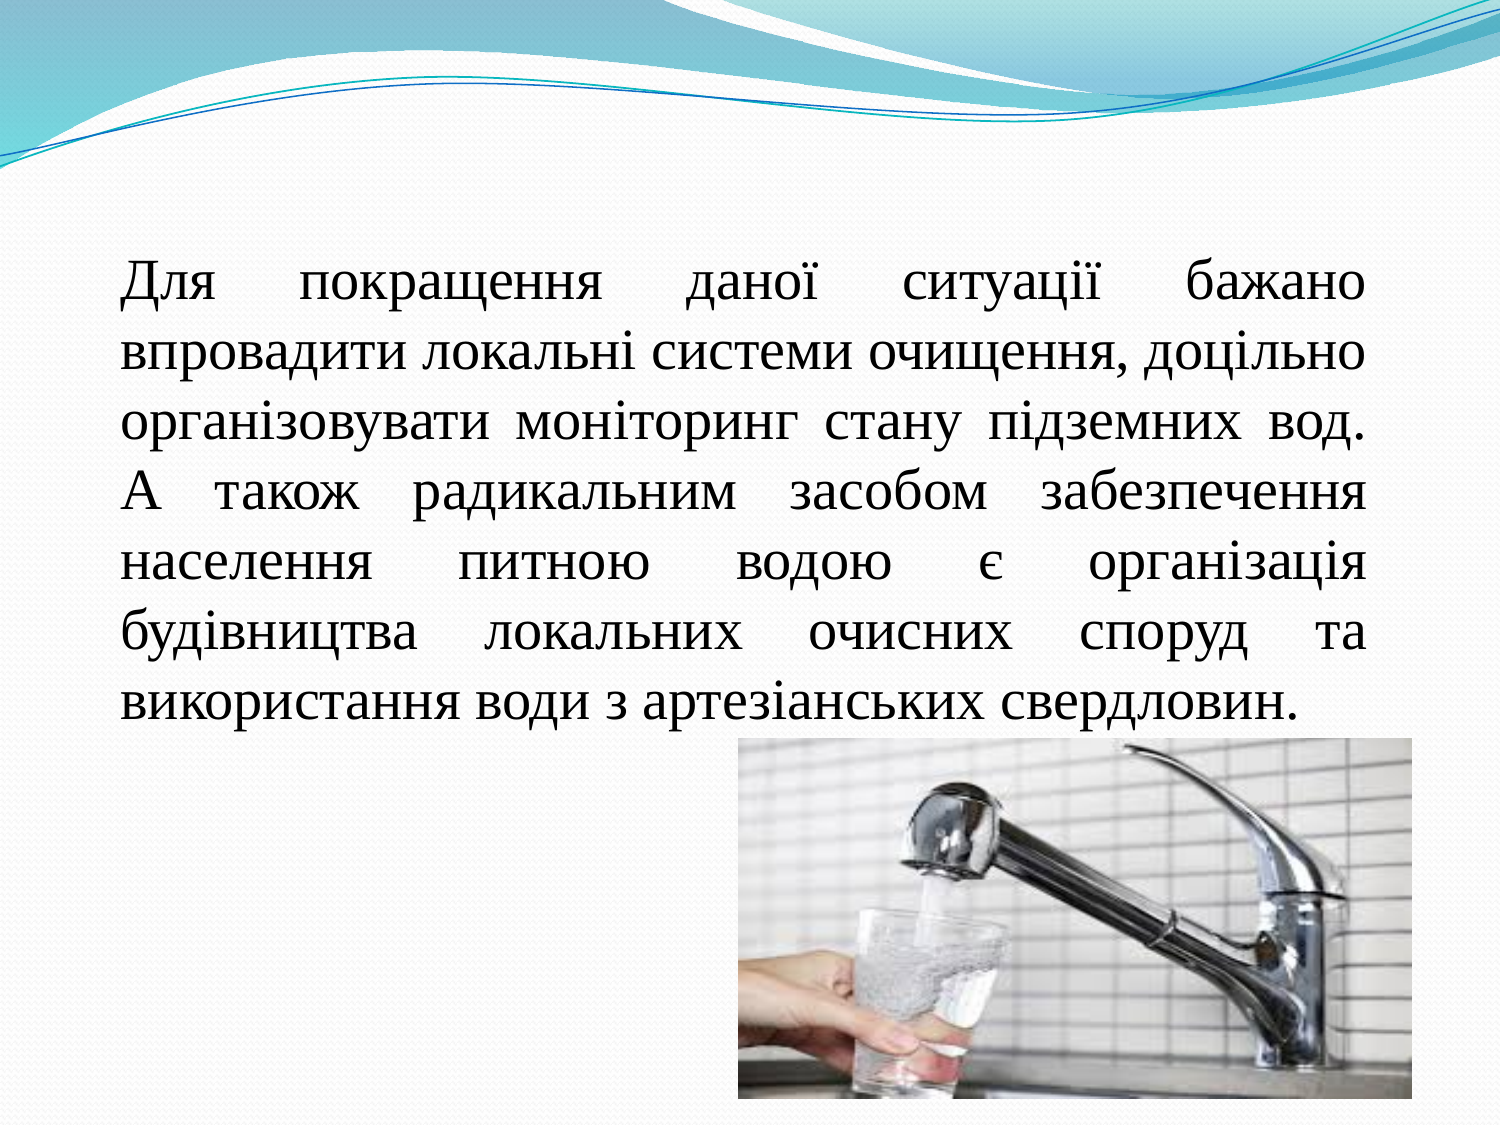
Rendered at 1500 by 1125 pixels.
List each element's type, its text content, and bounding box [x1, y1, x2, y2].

text_box Для покращення даної ситуації бажано впровадити локальні системи очищення, доцільно організовувати моніторинг стану підземних вод. А також радикальним засобом забезпечення населення питною водою є організація будівництва локальних очисних споруд та використання води з артезіанських свердловин. [105, 234, 1383, 739]
picture [737, 738, 1413, 1100]
